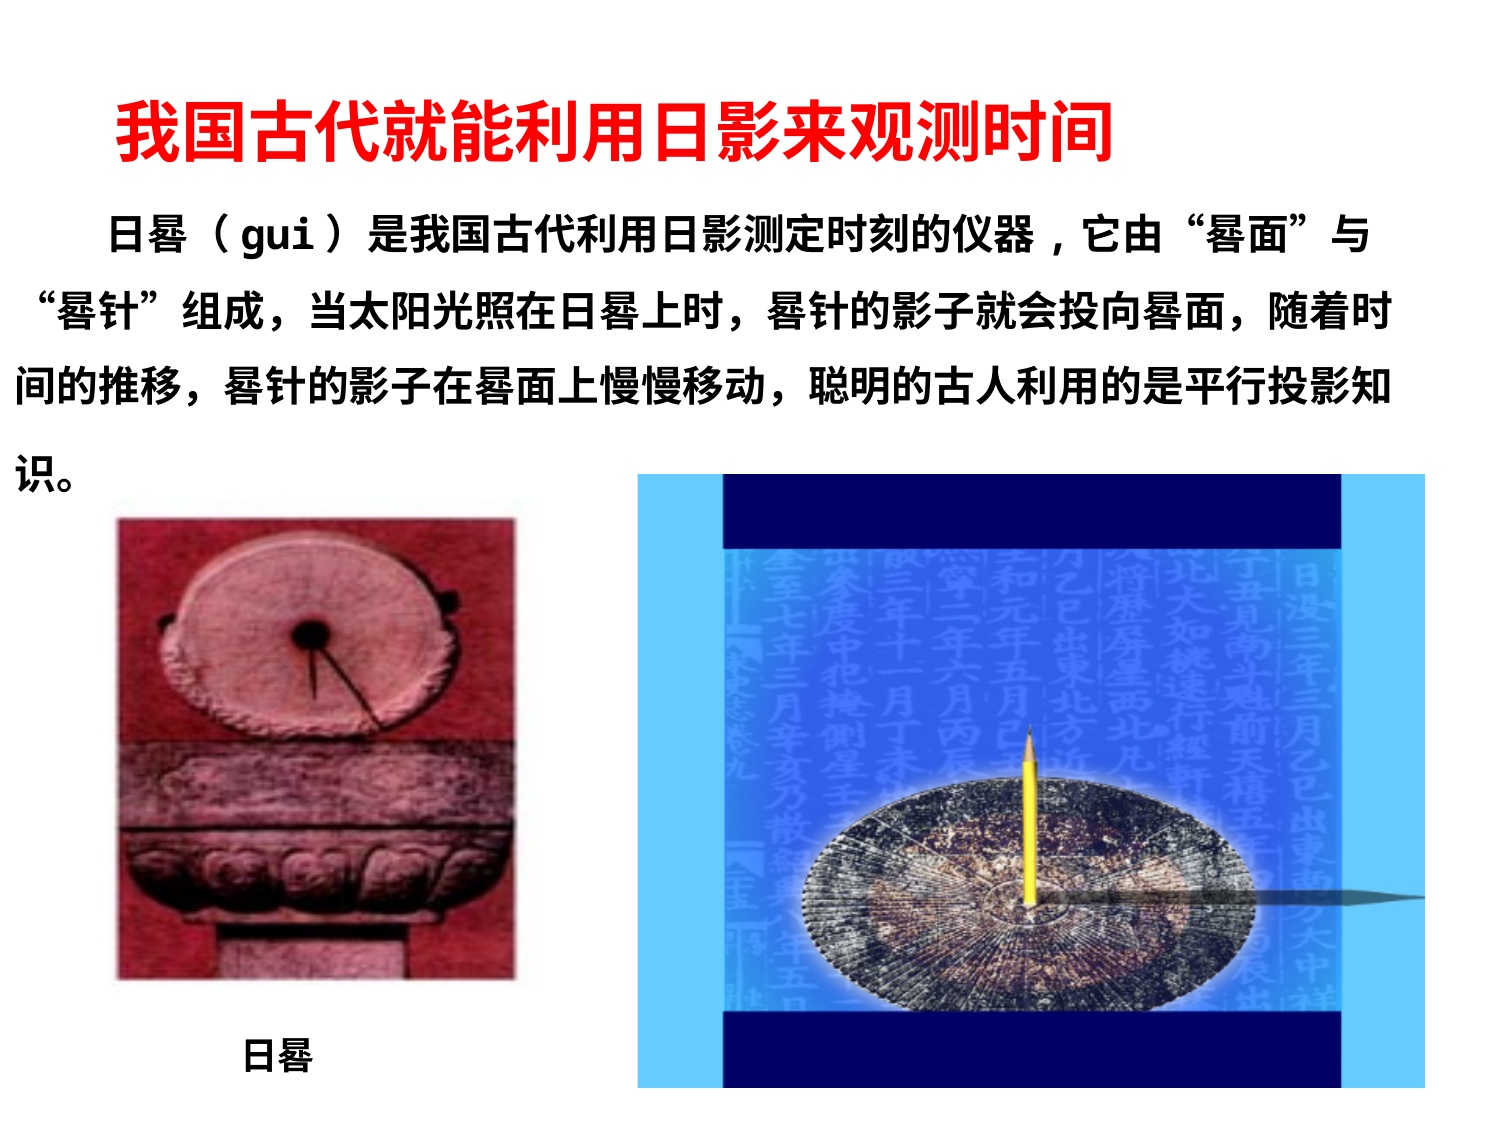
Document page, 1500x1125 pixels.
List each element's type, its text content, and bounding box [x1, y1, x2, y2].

picture [99, 487, 538, 988]
text_box 我国古代就能利用日影来观测时间 日晷（gui）是我国古代利用日影测定时刻的仪器,它由“晷面”与“晷针”组成，当太阳光照在日晷上时，晷针的影子就会投向晷面，随着时间的推移，晷针的影子在晷面上慢慢移动，聪明的古人利用的是平行投影知识。 [0, 42, 1425, 508]
text_box 日晷 [225, 1024, 331, 1085]
